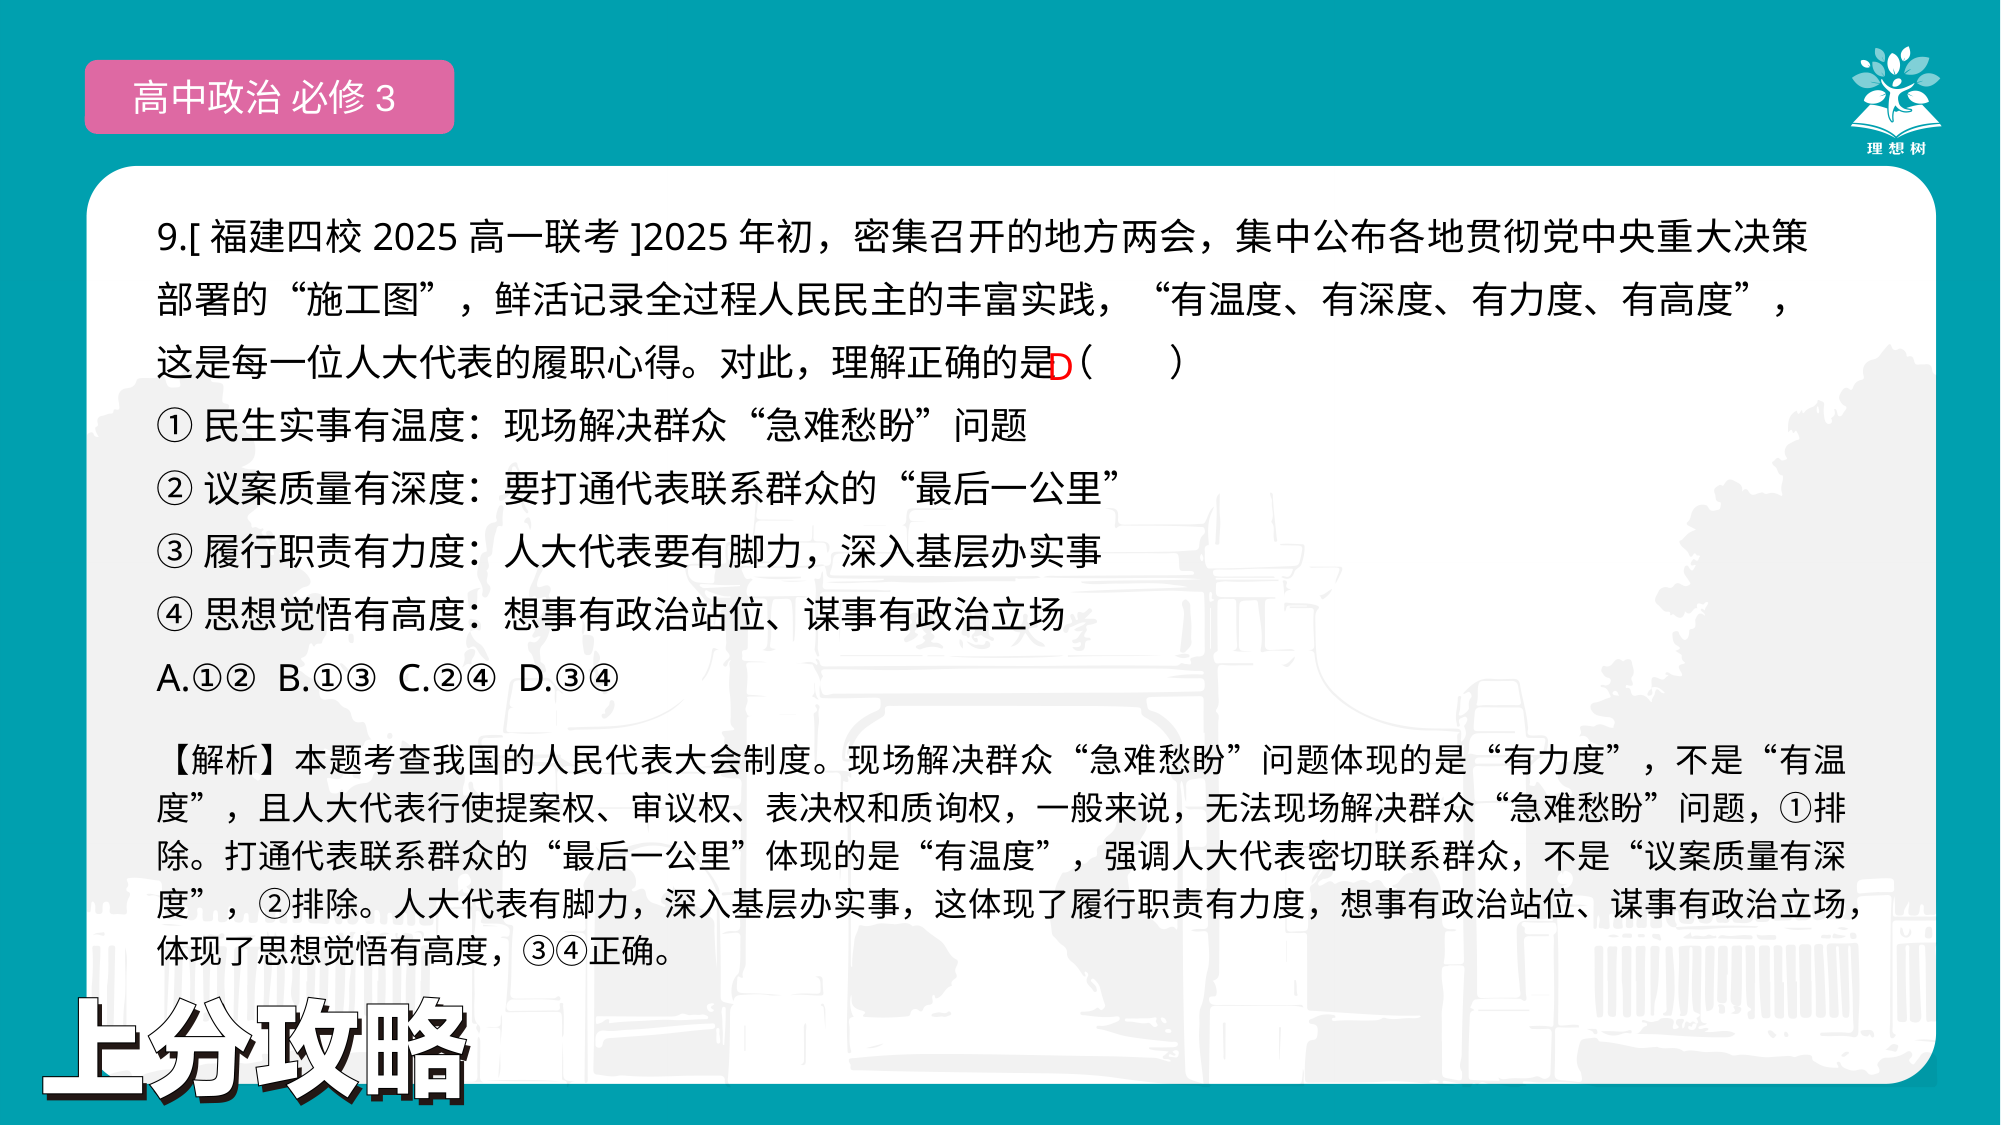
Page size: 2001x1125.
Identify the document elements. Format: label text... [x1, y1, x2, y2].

text_box D [1032, 313, 1143, 396]
picture [0, 0, 2001, 1125]
text_box 【解析】本题考查我国的人民代表大会制度。现场解决群众“急难愁盼”问题体现的是“有力度”，不是“有温度”，且人大代表行使提案权、审议权、表决权和质询权，一般来说，无法现场解决群众“急难愁盼”问题，①排除。打通代表联系群众的“最后一公里”体现的是“有温度”，强调人大代表密切联系群众，不是“议案质量有深度”，②排除。人大代表有脚力，深入基层办实事，这体现了履行职责有力度，想事有政治站位、谋事有政治立场，体现了思想觉悟有高度，③④正确。 [141, 723, 1862, 978]
text_box 高中政治 必修3 [83, 58, 456, 135]
text_box 9.[福建四校2025高一联考]2025年初，密集召开的地方两会，集中公布各地贯彻党中央重大决策部署的“施工图”，鲜活记录全过程人民民主的丰富实践，“有温度、有深度、有力度、有高度”，这是每一位人大代表的履职心得。对此，理解正确的是（ ） ①民生实事有温度：现场解决群众“急难愁盼”问题 ②议案质量有深度：要打通代表联系群众的“最后一公里” ③履行职责有力度：人大代表要有脚力，深入基层办实事 ④思想觉悟有高度：想事有政治站位、谋事有政治立场 A.①② B.①③ C.②④ D.③④ [141, 187, 1824, 707]
